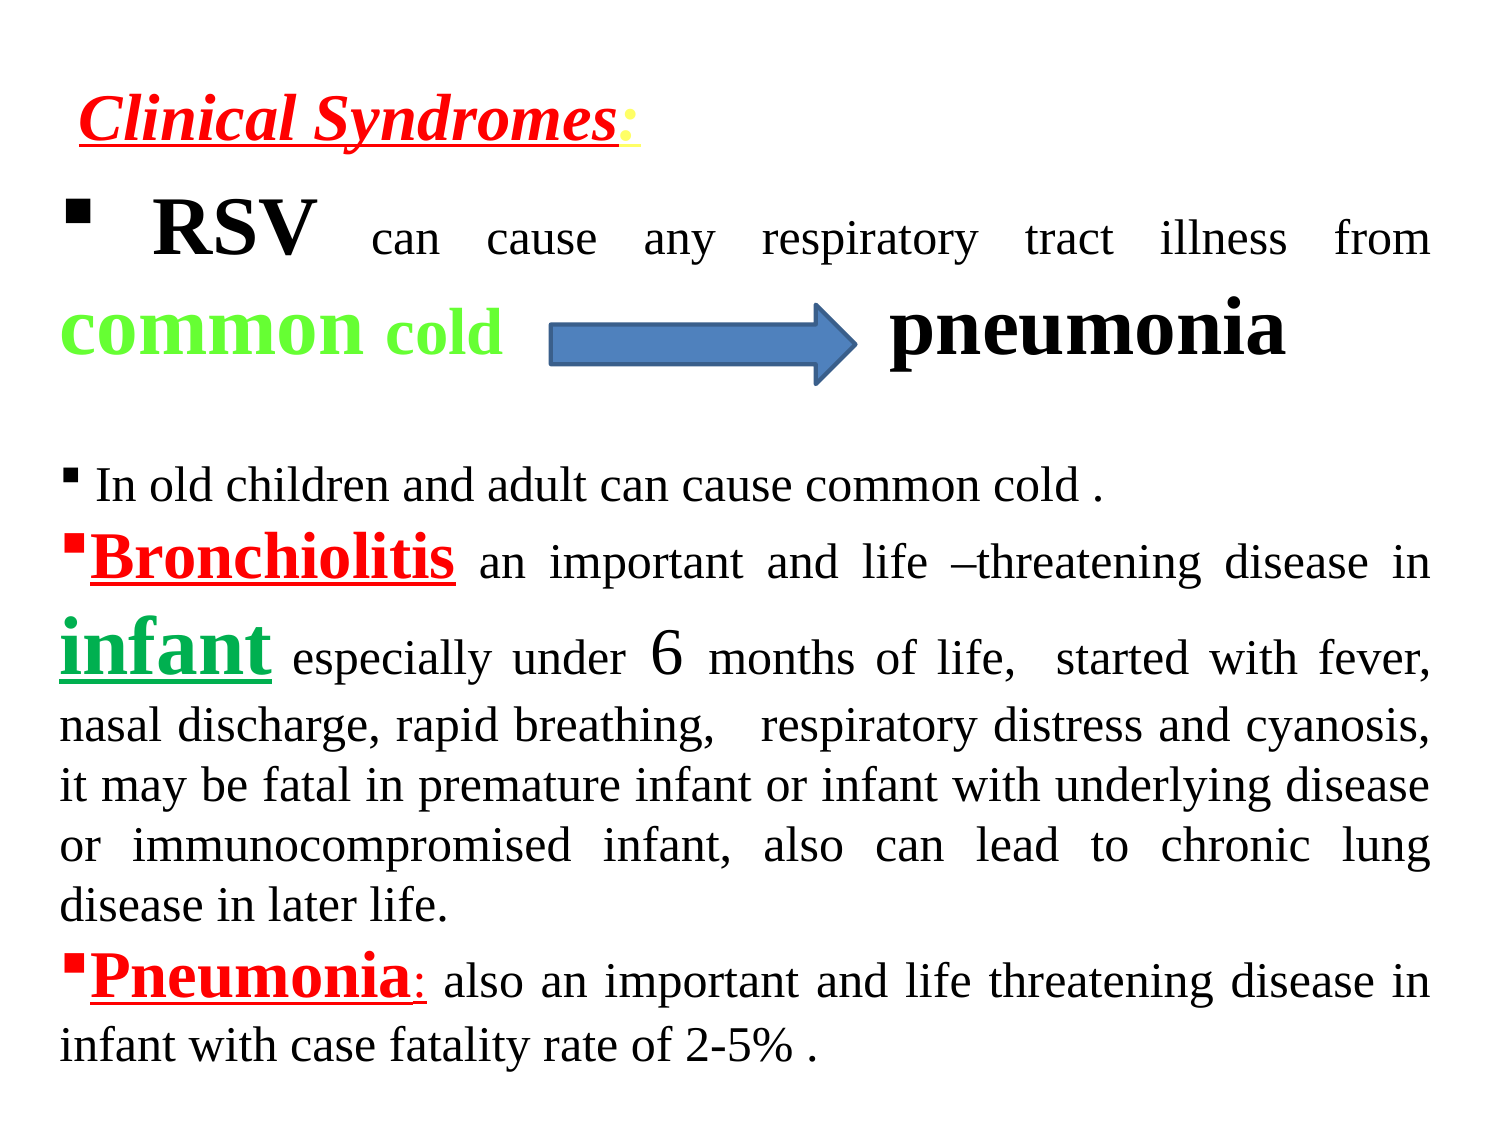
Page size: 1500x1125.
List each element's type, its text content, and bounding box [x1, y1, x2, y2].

text_box RSV can cause any respiratory tract illness from common cold pneumonia In old children and adult can cause common cold . Bronchiolitis an important and life –threatening disease in infant especially under 6 months of life, started with fever, nasal discharge, rapid breathing, respiratory distress and cyanosis, it may be fatal in premature infant or infant with underlying disease or immunocompromised infant, also can lead to chronic lung disease in later life. Pneumonia: also an important and life threatening disease in infant with case fatality rate of 2-5% . [44, 164, 1447, 1125]
text_box Clinical Syndromes: [64, 65, 1152, 161]
text_box [548, 302, 858, 387]
